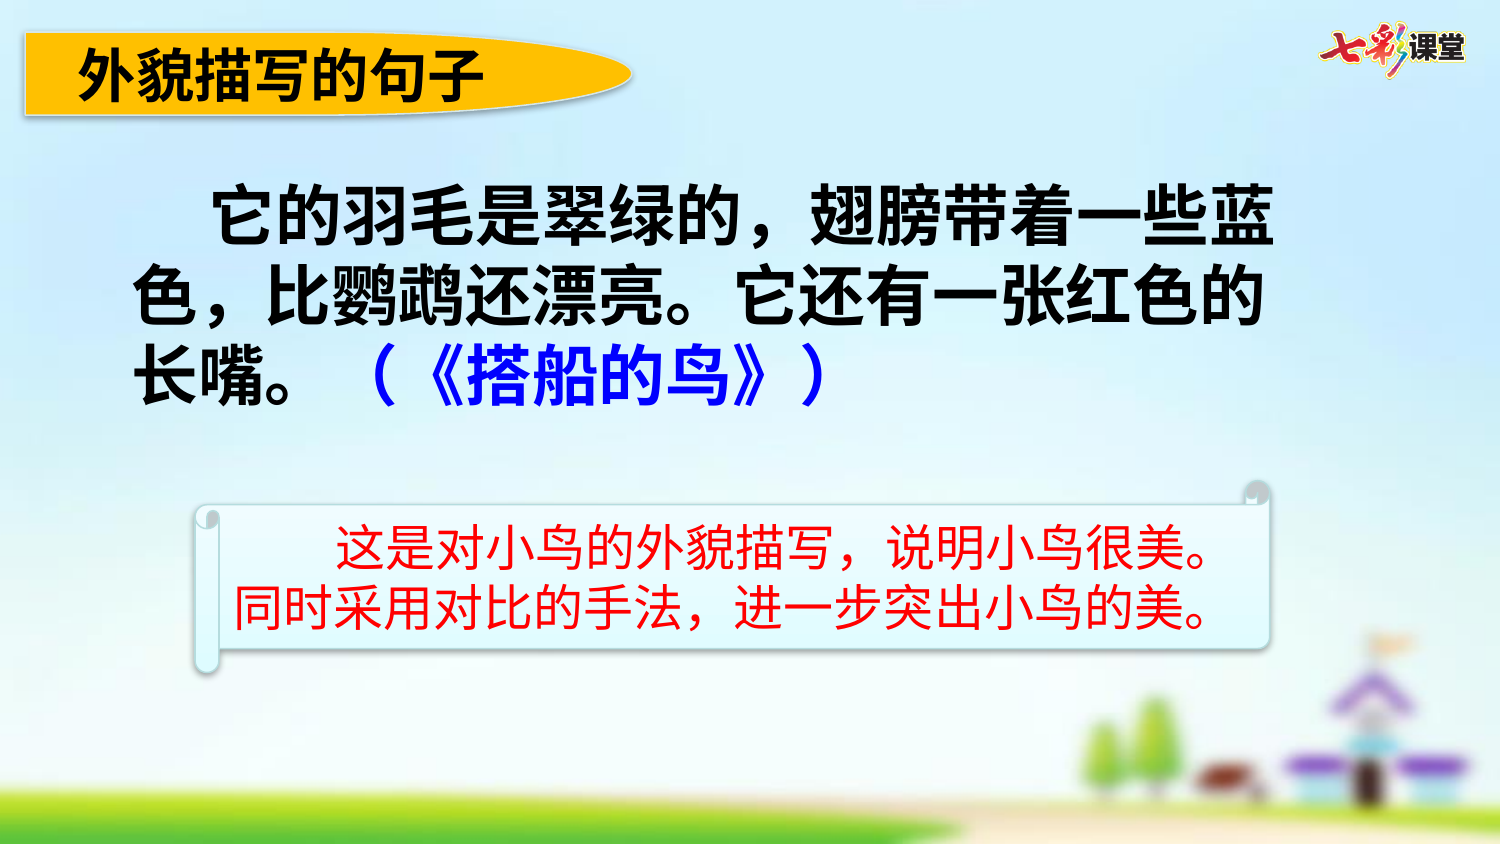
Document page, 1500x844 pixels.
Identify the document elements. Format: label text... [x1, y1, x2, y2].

text_box 这是对小鸟的外貌描写，说明小鸟很美。同时采用对比的手法，进一步突出小鸟的美。 [194, 479, 1271, 674]
picture [0, 0, 1500, 844]
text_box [0, 31, 633, 187]
text_box 它的羽毛是翠绿的，翅膀带着一些蓝色，比鹦鹉还漂亮。它还有一张红色的长嘴。（《搭船的鸟》） [116, 166, 1341, 422]
